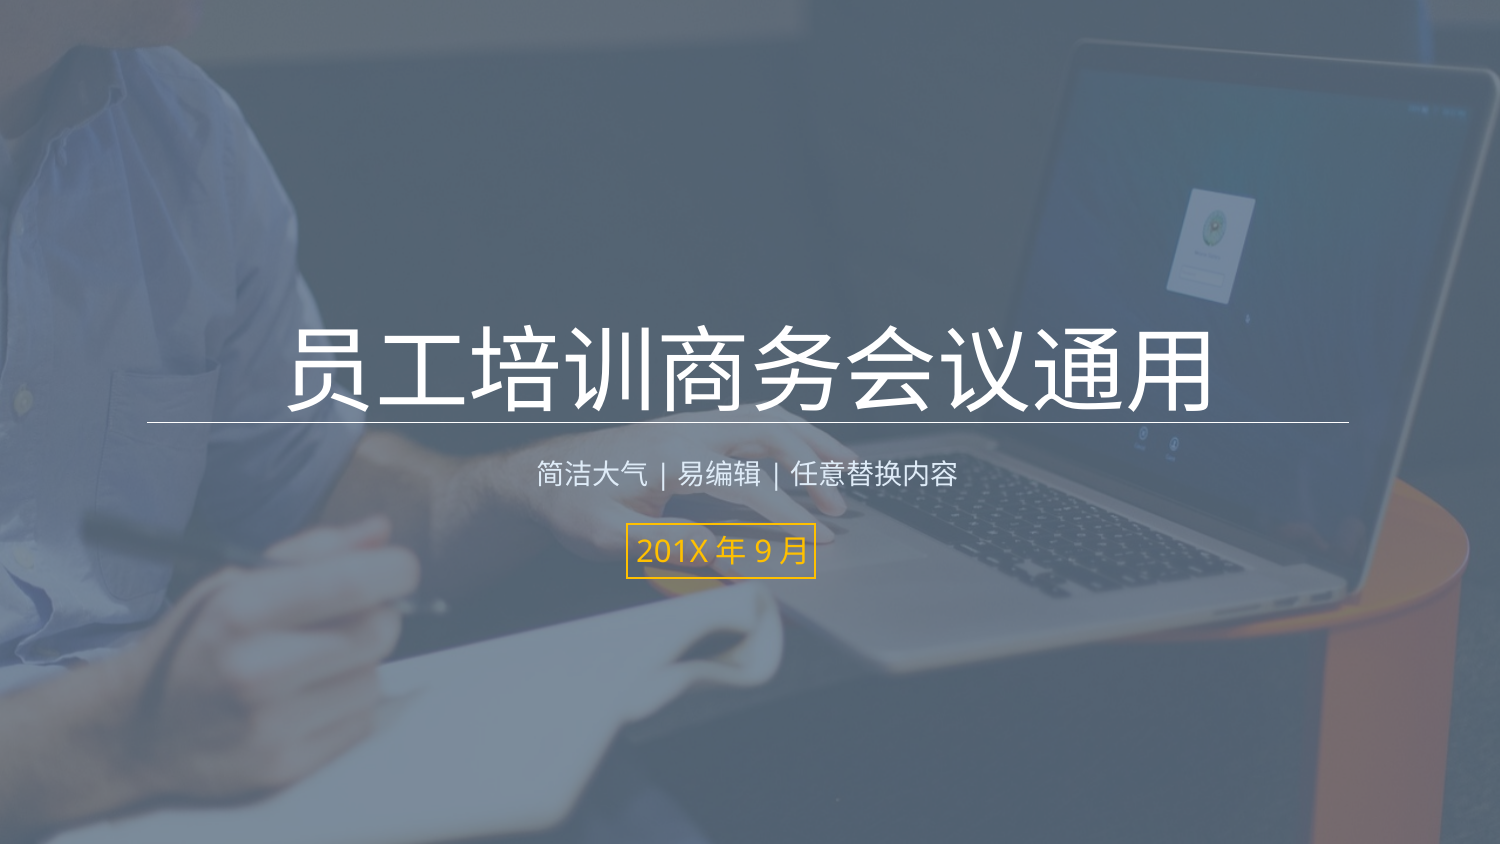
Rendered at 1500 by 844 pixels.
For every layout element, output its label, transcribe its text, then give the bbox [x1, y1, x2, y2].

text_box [627, 523, 818, 579]
picture [0, 0, 1500, 844]
subtitle 简洁大气|易编辑|任意替换内容 [100, 449, 1395, 653]
title 员工培训商务会议通用 [187, 423, 1313, 432]
title 员工培训商务会议通用 [187, 138, 1313, 421]
